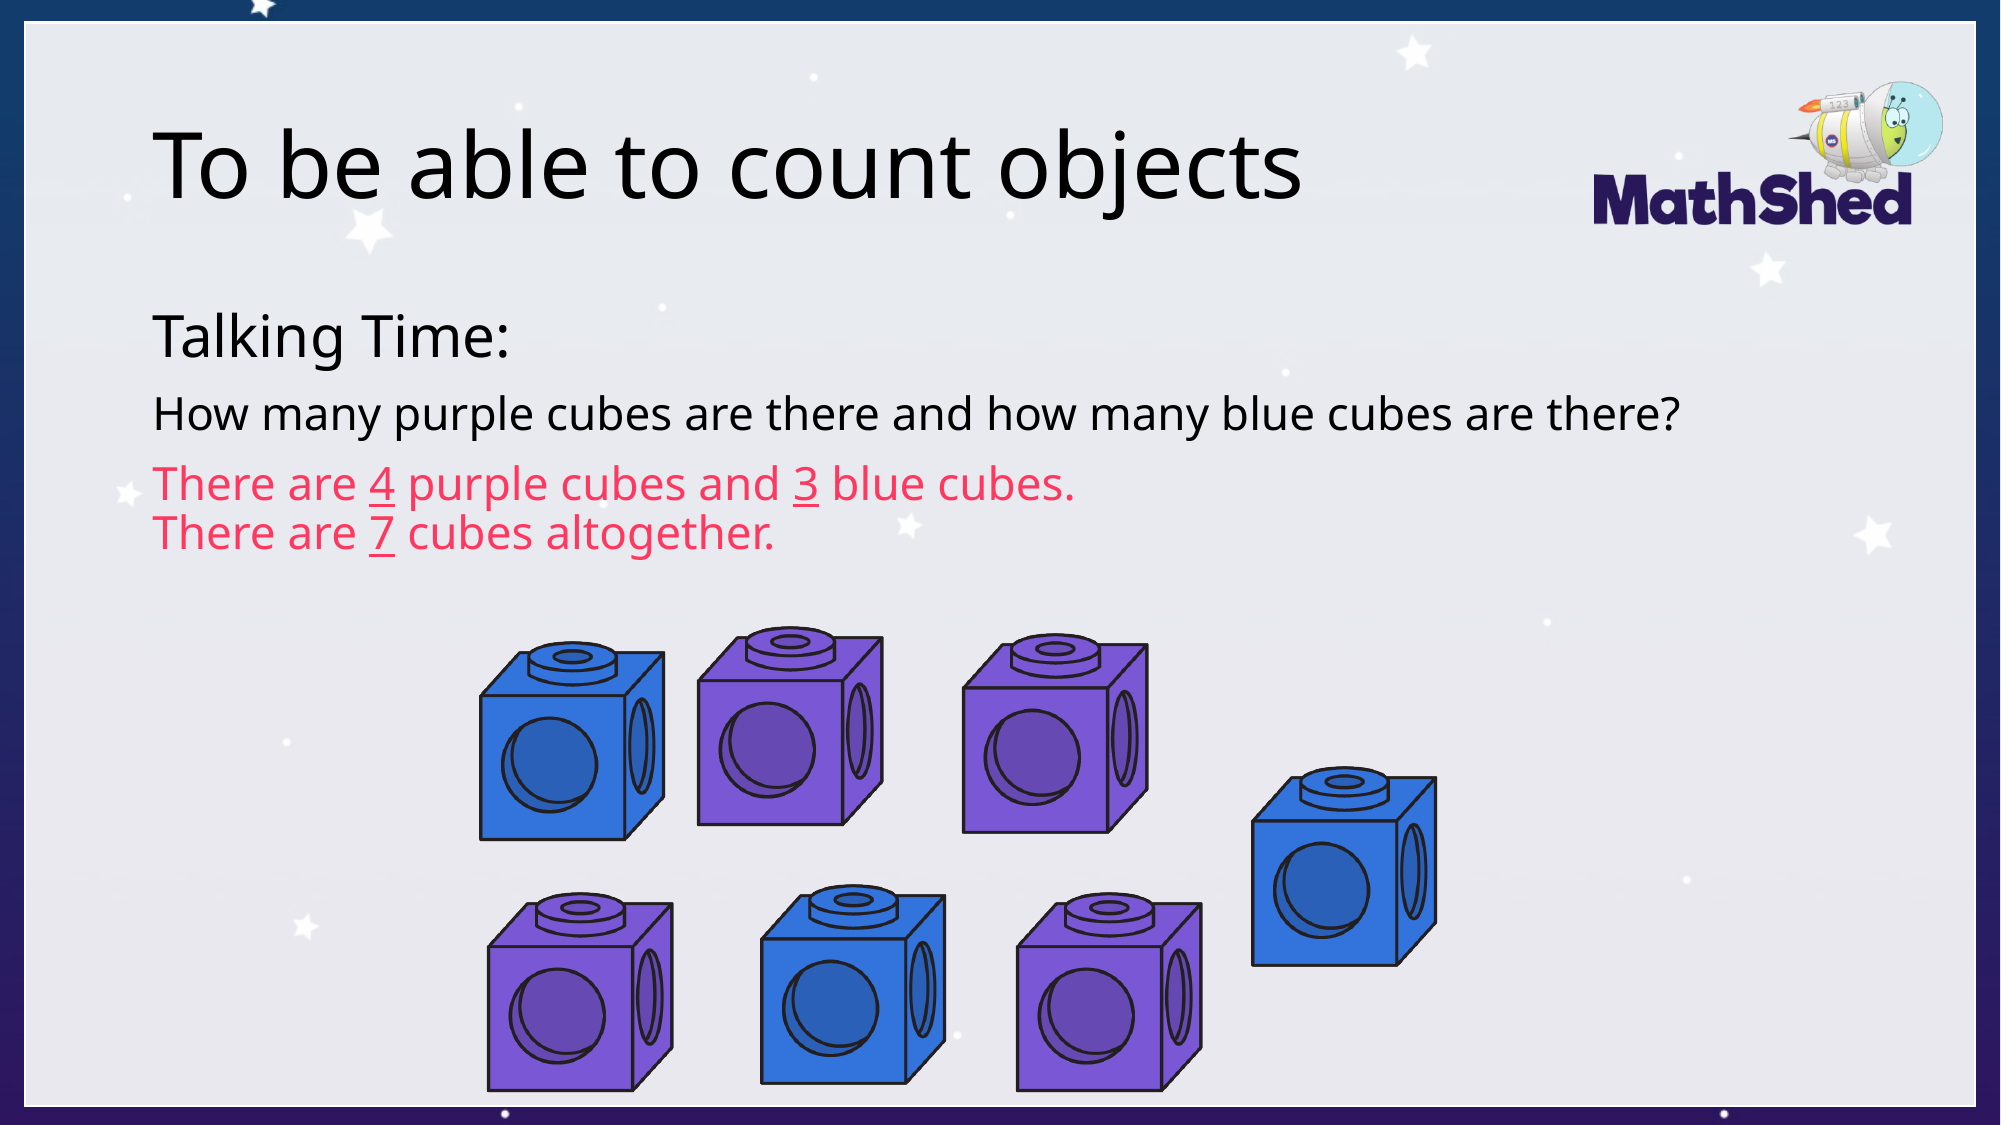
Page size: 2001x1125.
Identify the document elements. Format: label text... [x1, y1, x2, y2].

title To be able to count objects [137, 59, 1578, 278]
list Talking Time: How many purple cubes are there and how many blue cubes are there? There are 4 purple cubes and 3 blue cubes. There are 7 cubes altogether. [137, 299, 1863, 1014]
picture [0, 0, 2001, 1125]
